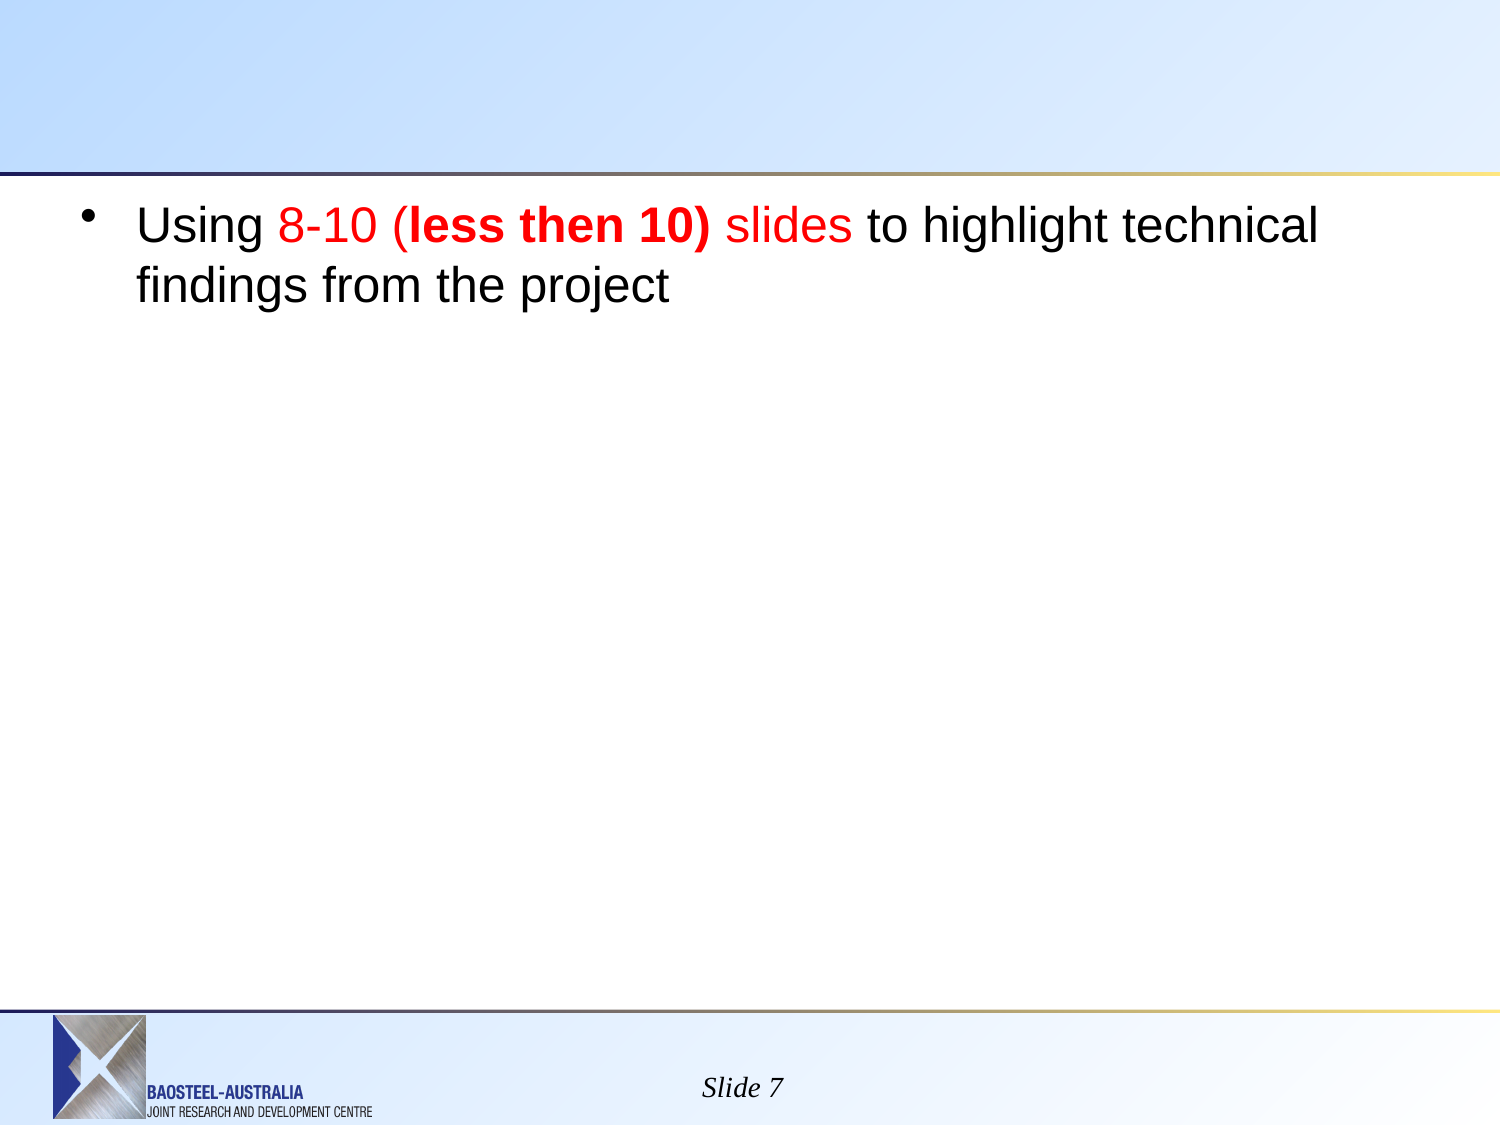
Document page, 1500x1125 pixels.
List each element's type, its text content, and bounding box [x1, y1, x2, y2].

picture [53, 1015, 372, 1119]
footer Slide 7 [512, 1059, 988, 1113]
list Using 8-10 (less then 10) slides to highlight technical findings from the project [64, 184, 1436, 1000]
